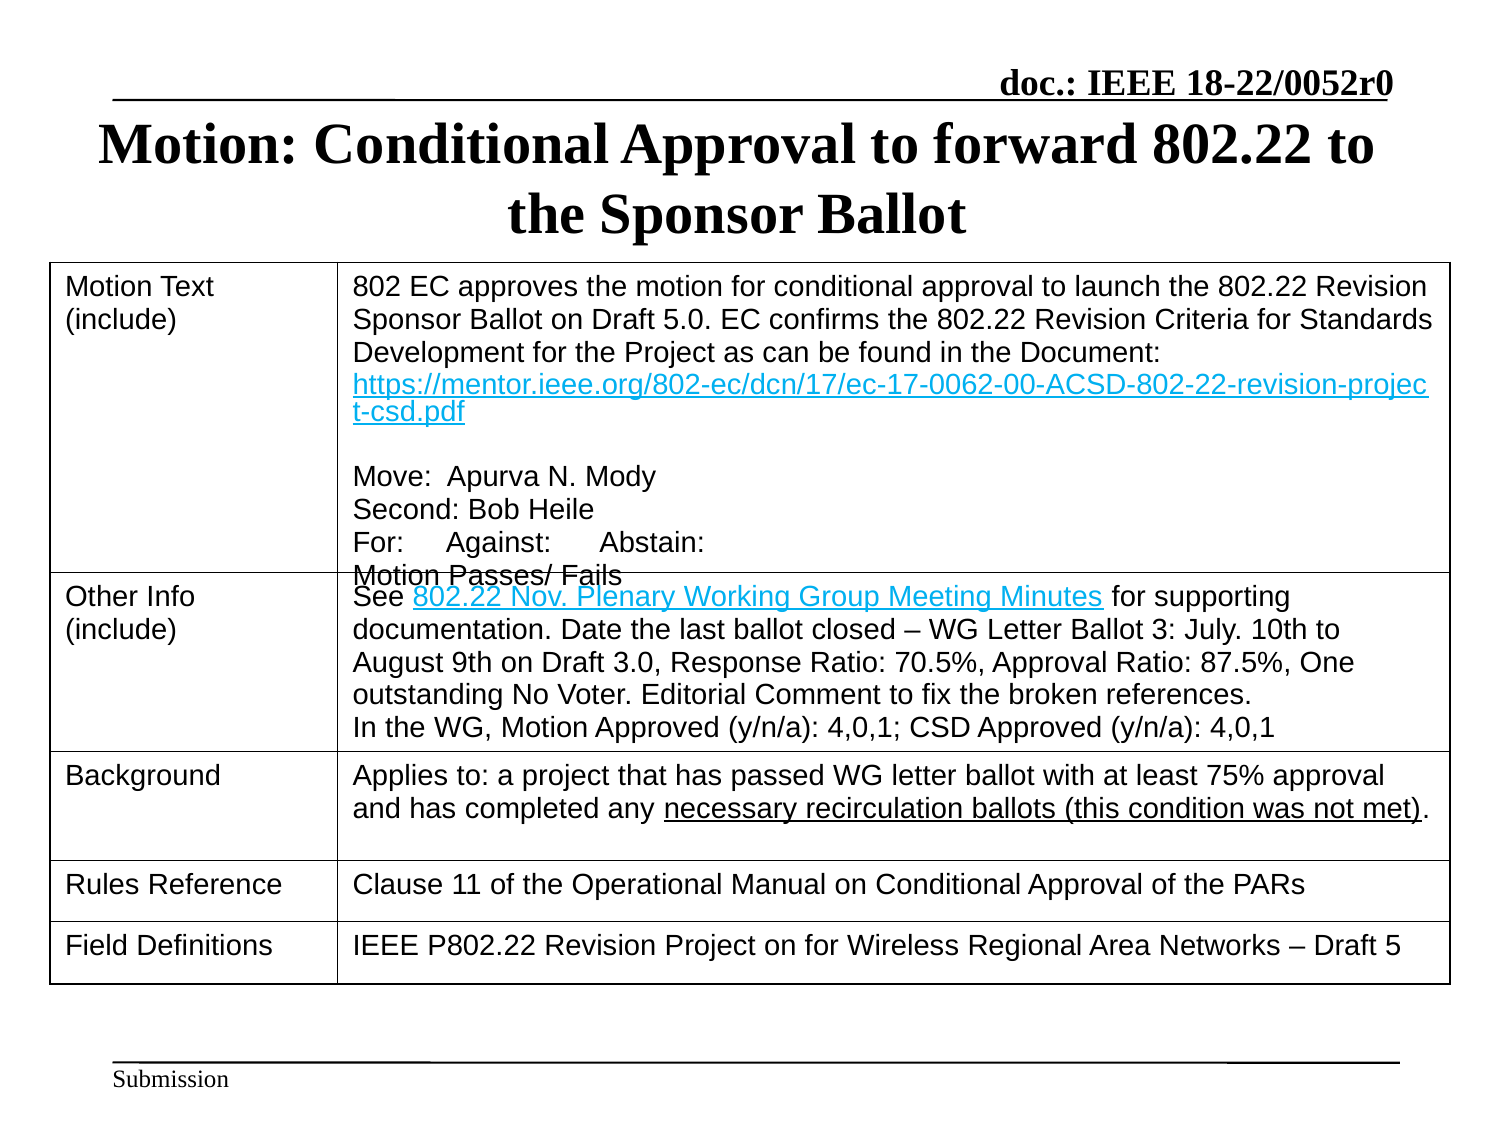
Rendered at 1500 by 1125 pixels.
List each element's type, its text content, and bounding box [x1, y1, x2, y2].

table_cell Rules Reference [51, 861, 337, 921]
table_header Motion Text (include) [51, 263, 337, 572]
table_cell See 802.22 Nov. Plenary Working Group Meeting Minutes for supporting documentation. Date the last ballot closed – WG Letter Ballot 3: July. 10th to August 9th on Draft 3.0, Response Ratio: 70.5%, Approval Ratio: 87.5%, One outstanding No Voter. Editorial Comment to fix the broken references. In the WG, Motion Approved (y/n/a): 4,0,1; CSD Approved (y/n/a): 4,0,1 [338, 573, 1449, 751]
title Motion: Conditional Approval to forward 802.22 to the Sponsor Ballot [37, 110, 1438, 241]
table_cell Background [51, 752, 337, 860]
table_cell IEEE P802.22 Revision Project on for Wireless Regional Area Networks – Draft 5 [338, 922, 1449, 983]
table_header 802 EC approves the motion for conditional approval to launch the 802.22 Revision Sponsor Ballot on Draft 5.0. EC confirms the 802.22 Revision Criteria for Standards Development for the Project as can be found in the Document: https://mentor.ieee.org/802-ec/dcn/17/ec-17-0062-00-ACSD-802-22-revision-project-csd.pdf Move: Apurva N. Mody Second: Bob Heile For: Against: Abstain: Motion Passes/ Fails [338, 263, 1449, 572]
table_cell Field Definitions [51, 922, 337, 983]
table_cell Clause 11 of the Operational Manual on Conditional Approval of the PARs [338, 861, 1449, 921]
table_cell Applies to: a project that has passed WG letter ballot with at least 75% approval and has completed any necessary recirculation ballots (this condition was not met). [338, 752, 1449, 860]
table_cell Other Info (include) [51, 573, 337, 751]
